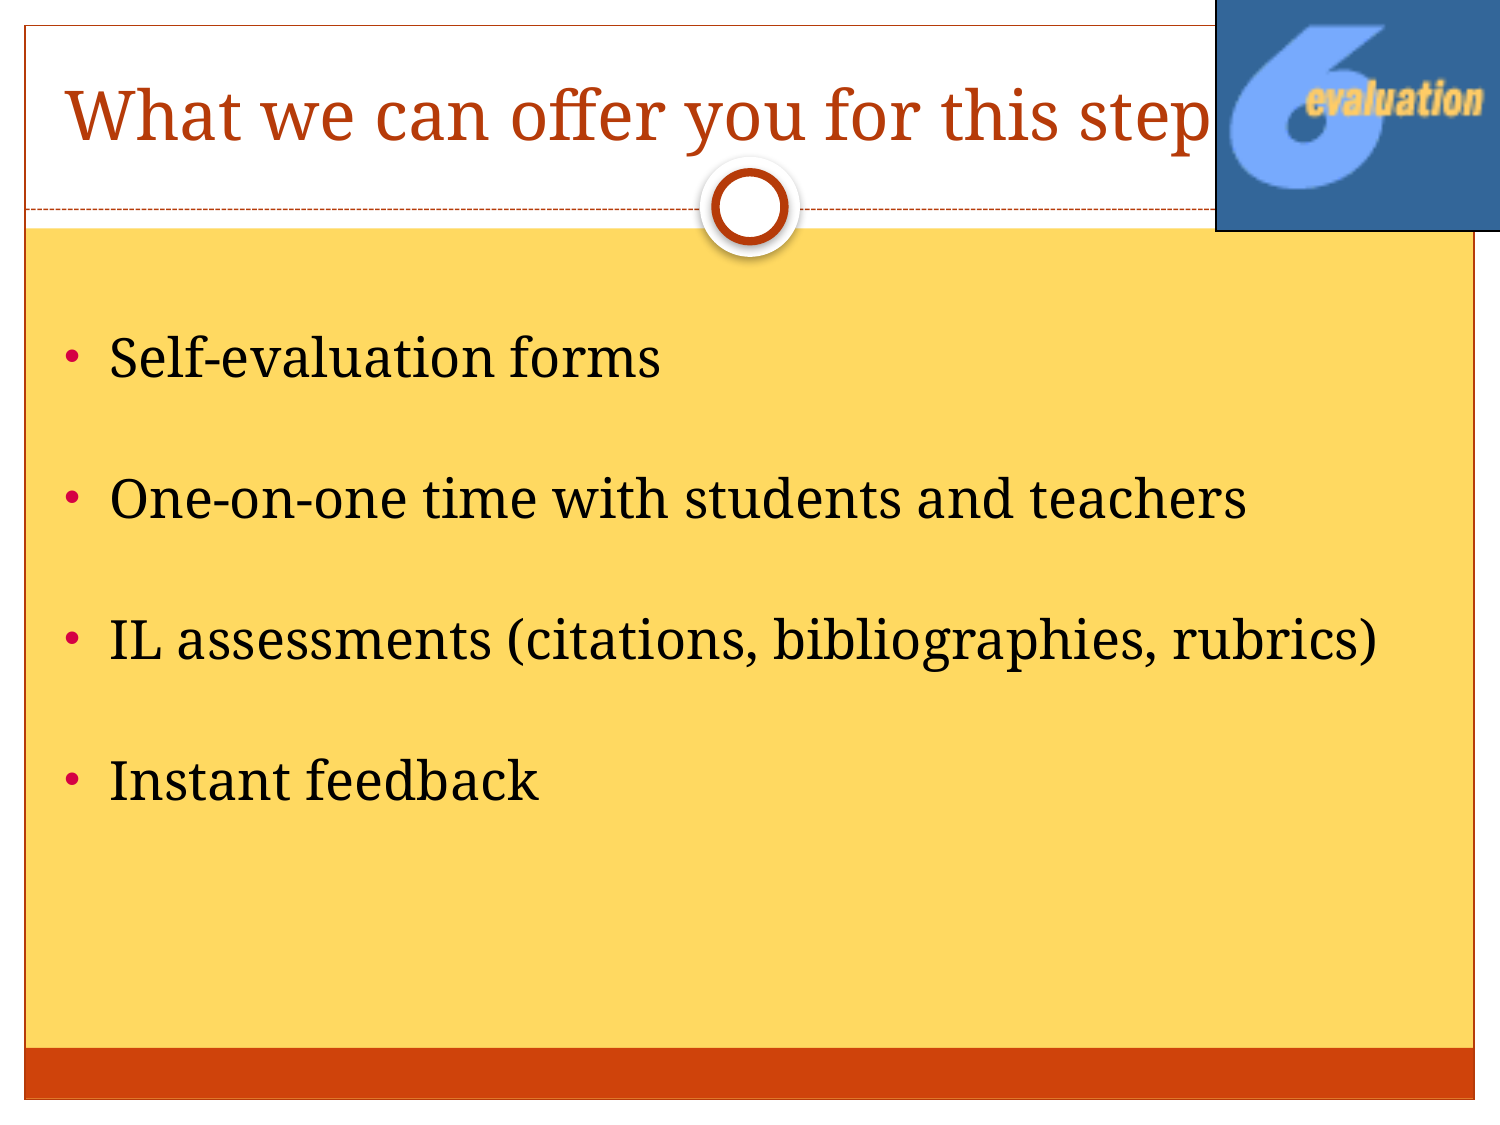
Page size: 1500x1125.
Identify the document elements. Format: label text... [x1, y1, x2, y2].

title What we can offer you for this step: [49, 37, 1209, 162]
list Self-evaluation forms One-on-one time with students and teachers IL assessments (citations, bibliographies, rubrics) Instant feedback [49, 250, 1445, 1001]
picture [1216, 0, 1500, 231]
